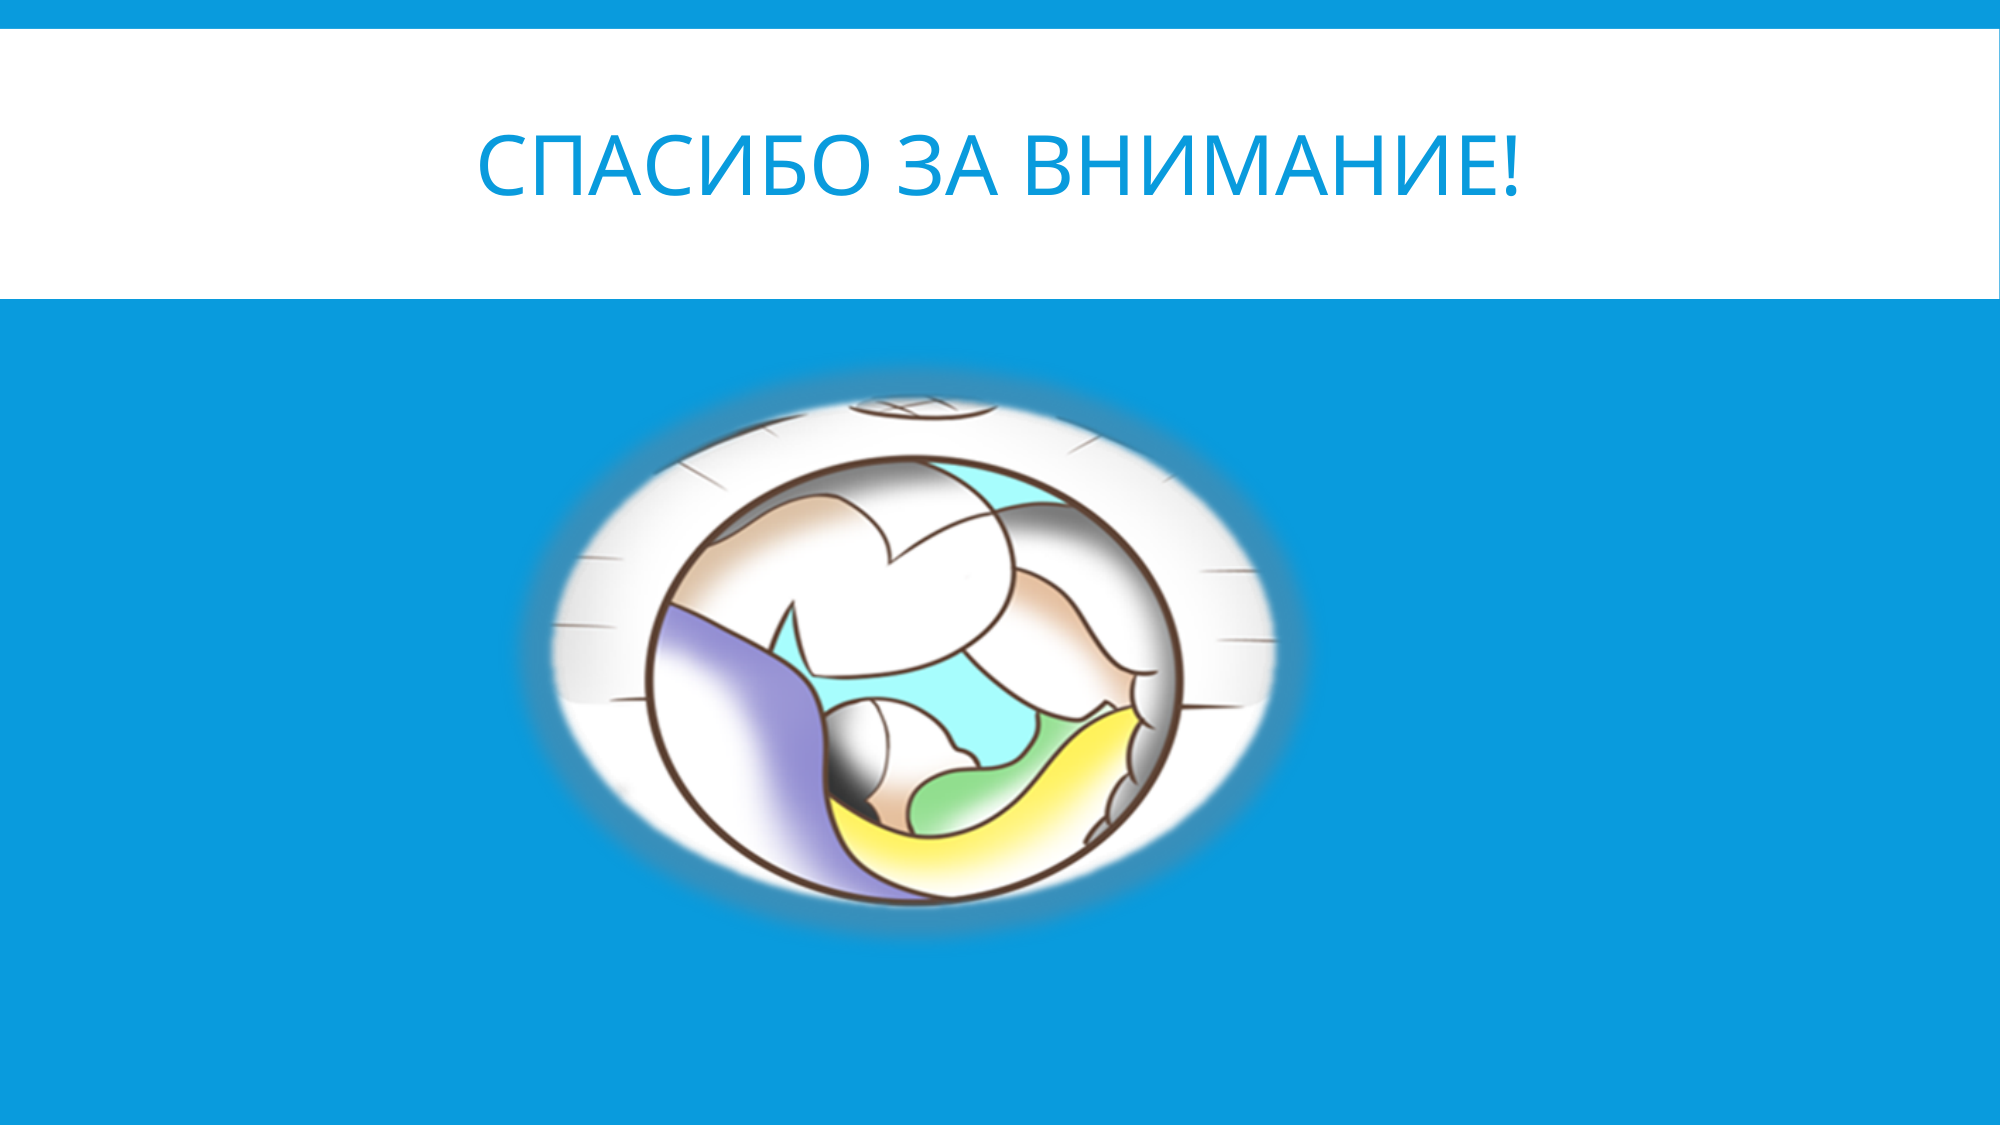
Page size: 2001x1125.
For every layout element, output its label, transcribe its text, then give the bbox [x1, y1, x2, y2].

title Спасибо за внимание! [197, 46, 1803, 295]
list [488, 336, 1340, 969]
